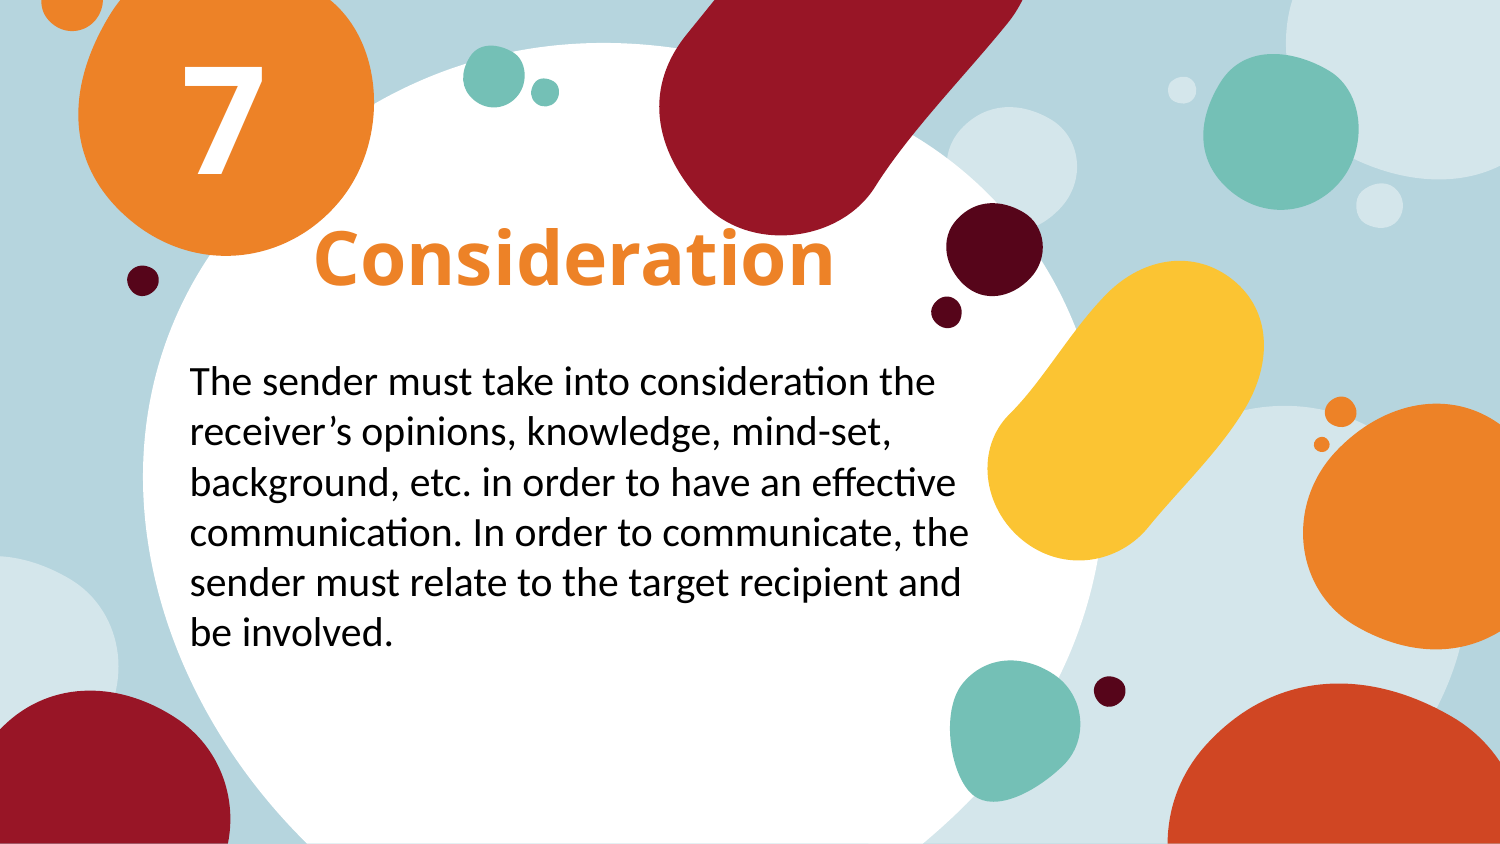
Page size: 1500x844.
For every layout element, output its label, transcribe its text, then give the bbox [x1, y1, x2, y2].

text_box 7 [78, 0, 371, 230]
text_box The sender must take into consideration the receiver’s opinions, knowledge, mind-set, background, etc. in order to have an effective communication. In order to communicate, the sender must relate to the target recipient and be involved. [174, 346, 1000, 662]
title Consideration [312, 184, 839, 300]
